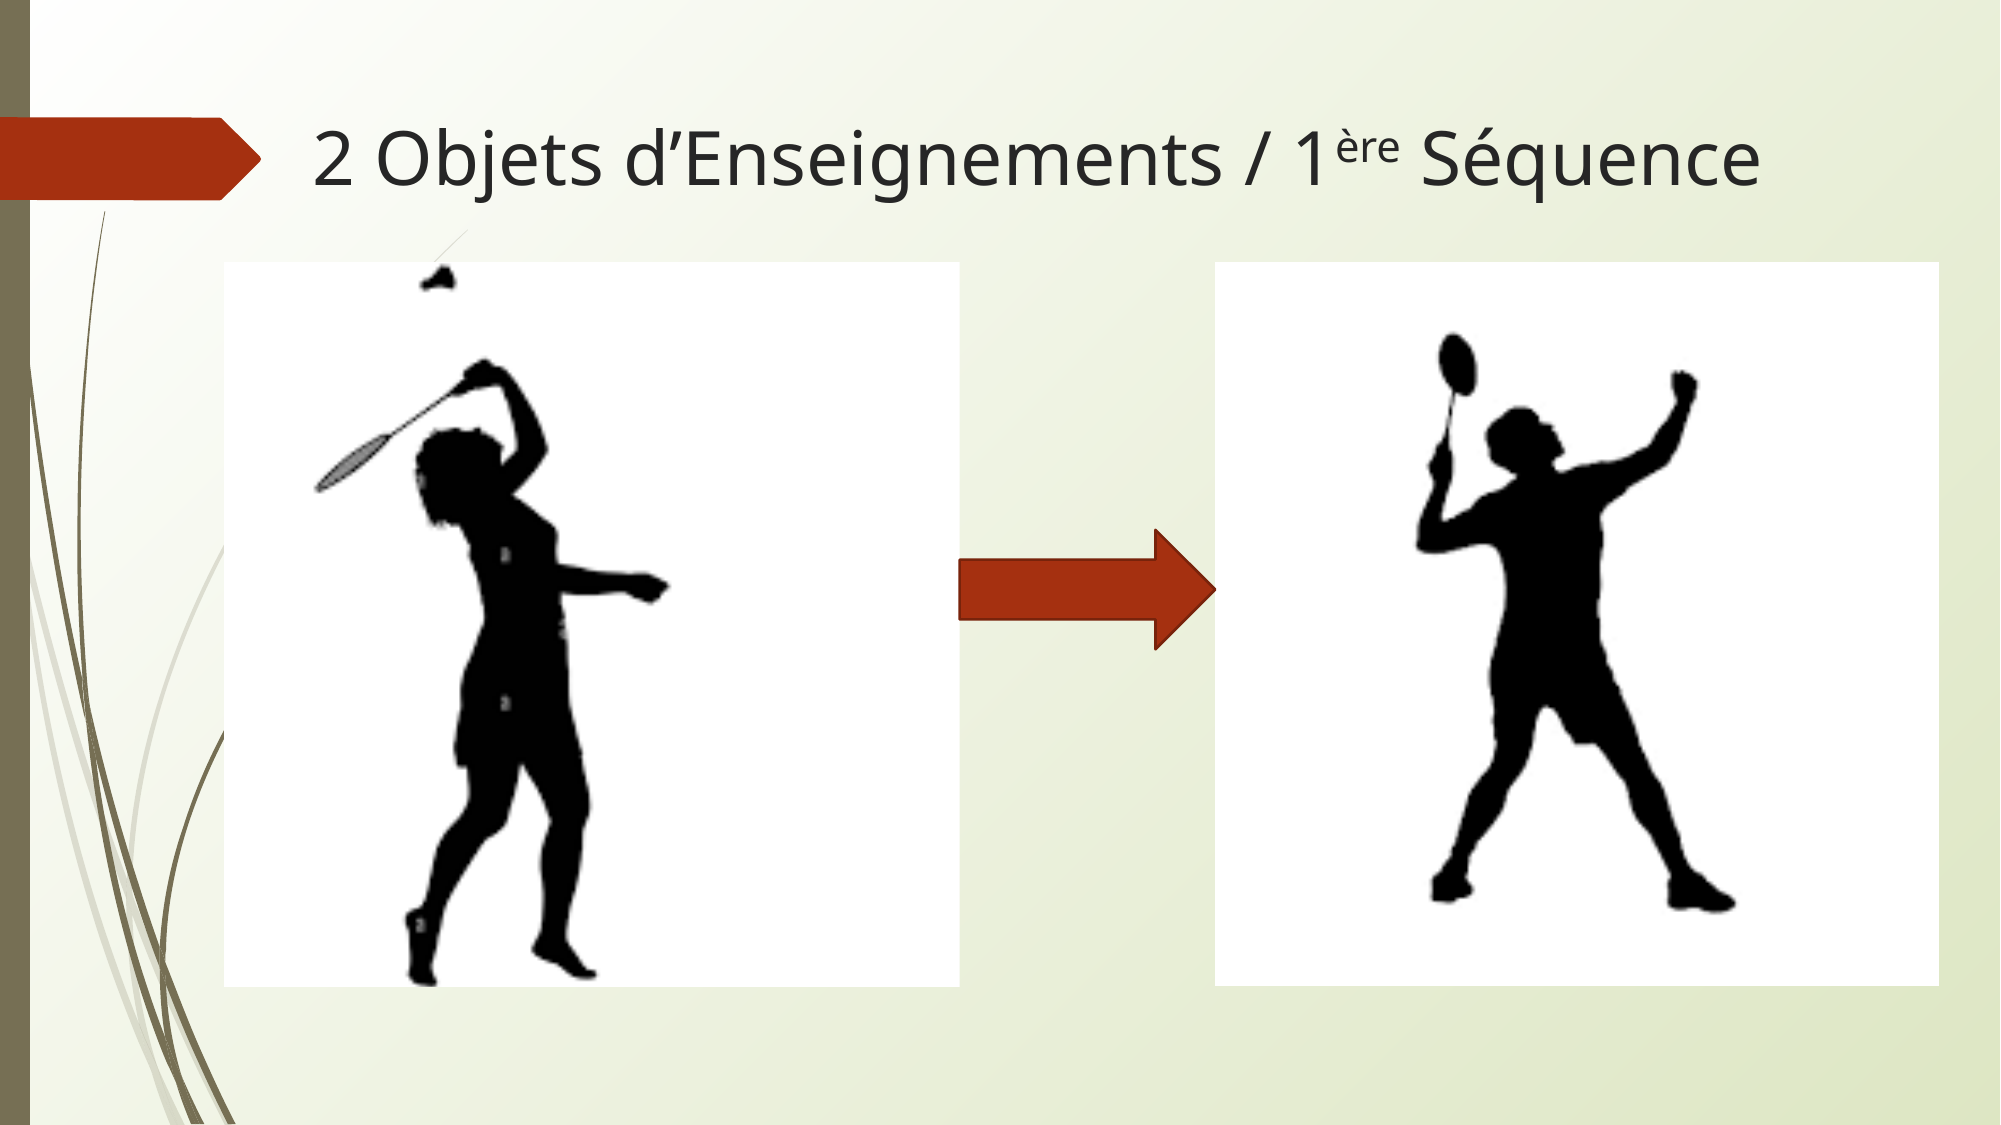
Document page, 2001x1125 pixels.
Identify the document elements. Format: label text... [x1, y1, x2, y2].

picture [1214, 262, 1939, 987]
picture [223, 262, 960, 987]
text_box [964, 529, 1209, 650]
title 2 Objets d’Enseignements / 1ère Séquence [297, 102, 1983, 313]
